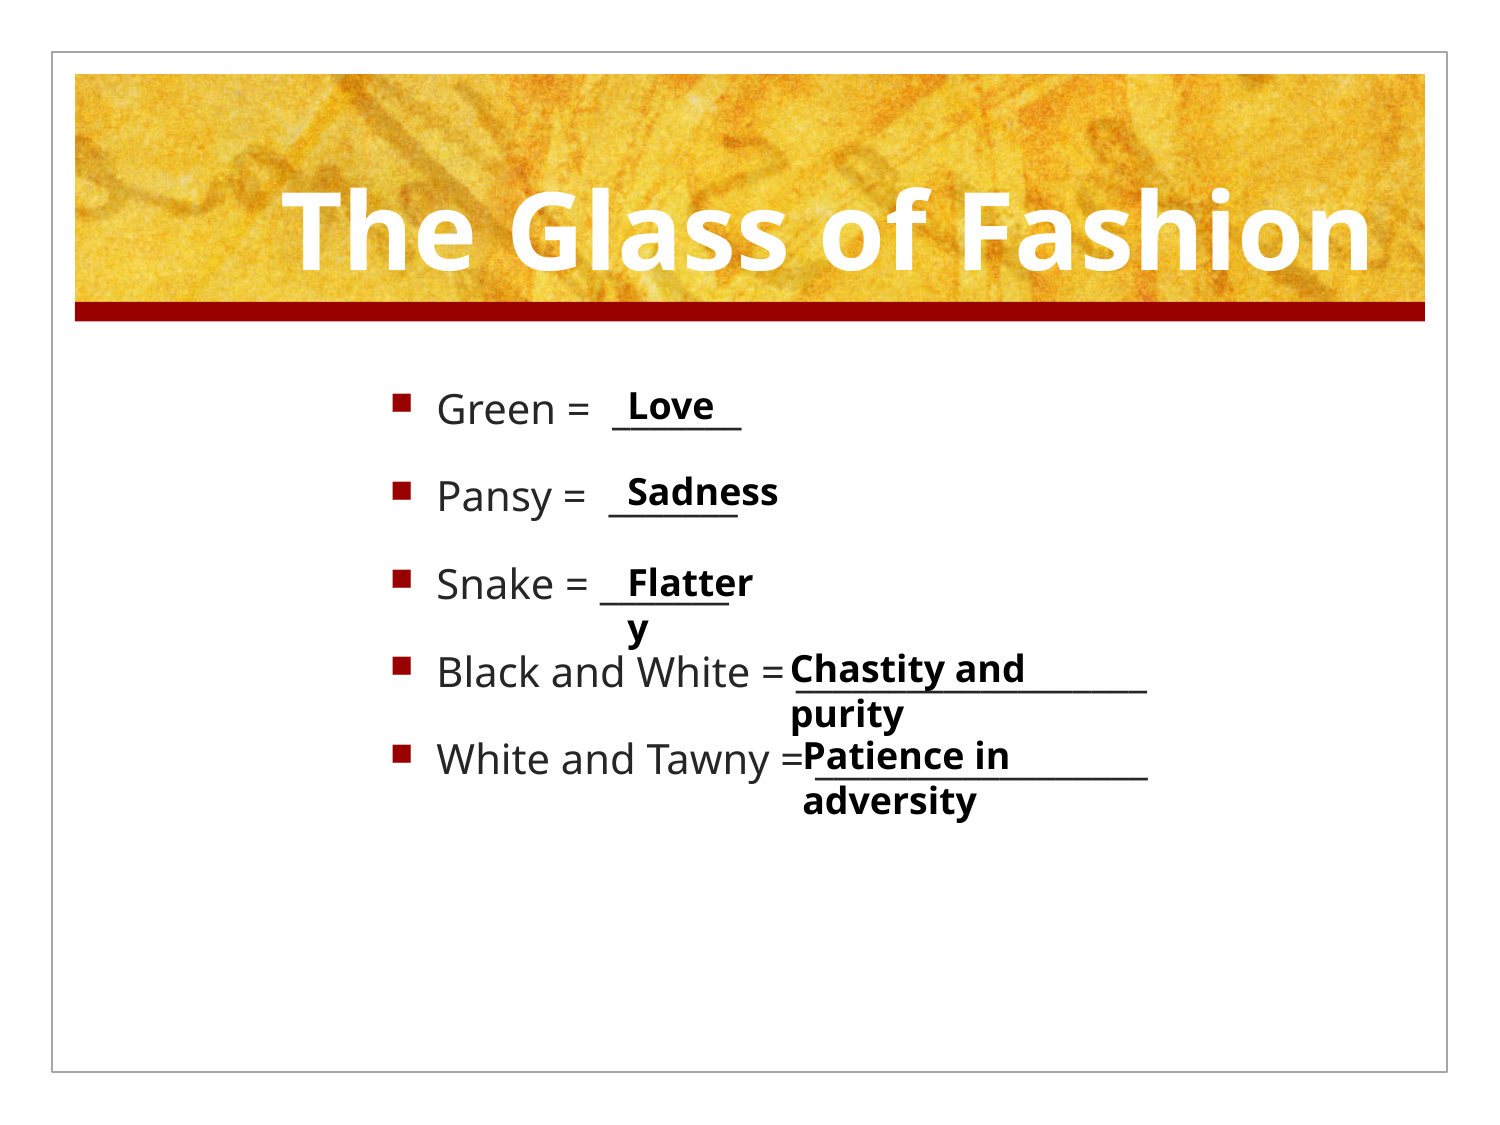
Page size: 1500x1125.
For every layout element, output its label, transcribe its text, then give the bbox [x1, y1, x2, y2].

text_box Love [612, 374, 800, 435]
title The Glass of Fashion [108, 74, 1392, 292]
text_box Sadness [612, 460, 838, 521]
text_box Patience in adversity [787, 724, 1175, 830]
text_box Chastity and purity [774, 637, 1125, 743]
text_box Flattery [612, 551, 775, 657]
picture [75, 74, 1425, 301]
list Green = _______ Pansy = _______ Snake = _______ Black and White = ___________________ White and Tawny = __________________ [375, 375, 1392, 1005]
